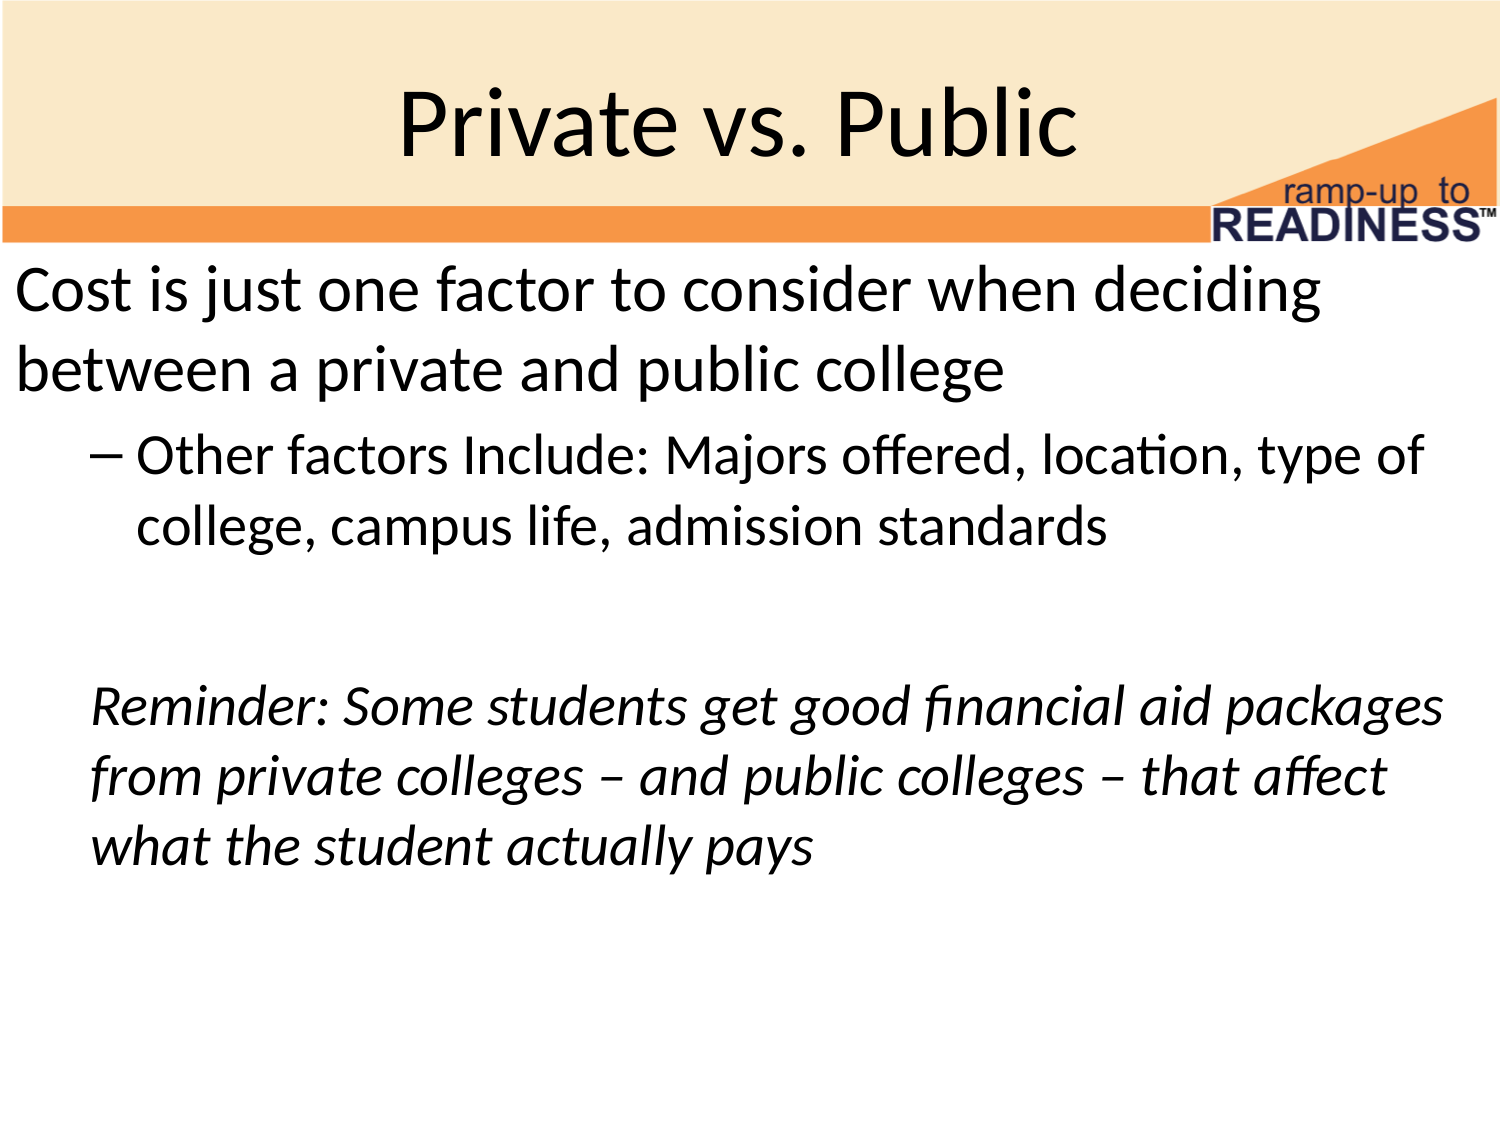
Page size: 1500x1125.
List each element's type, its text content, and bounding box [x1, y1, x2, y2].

list Cost is just one factor to consider when deciding between a private and public college Other factors Include: Majors offered, location, type of college, campus life, admission standards Reminder: Some students get good financial aid packages from private colleges – and public colleges – that affect what the student actually pays [0, 237, 1500, 1125]
picture [0, 0, 1500, 237]
title Private vs. Public [75, 0, 1425, 233]
